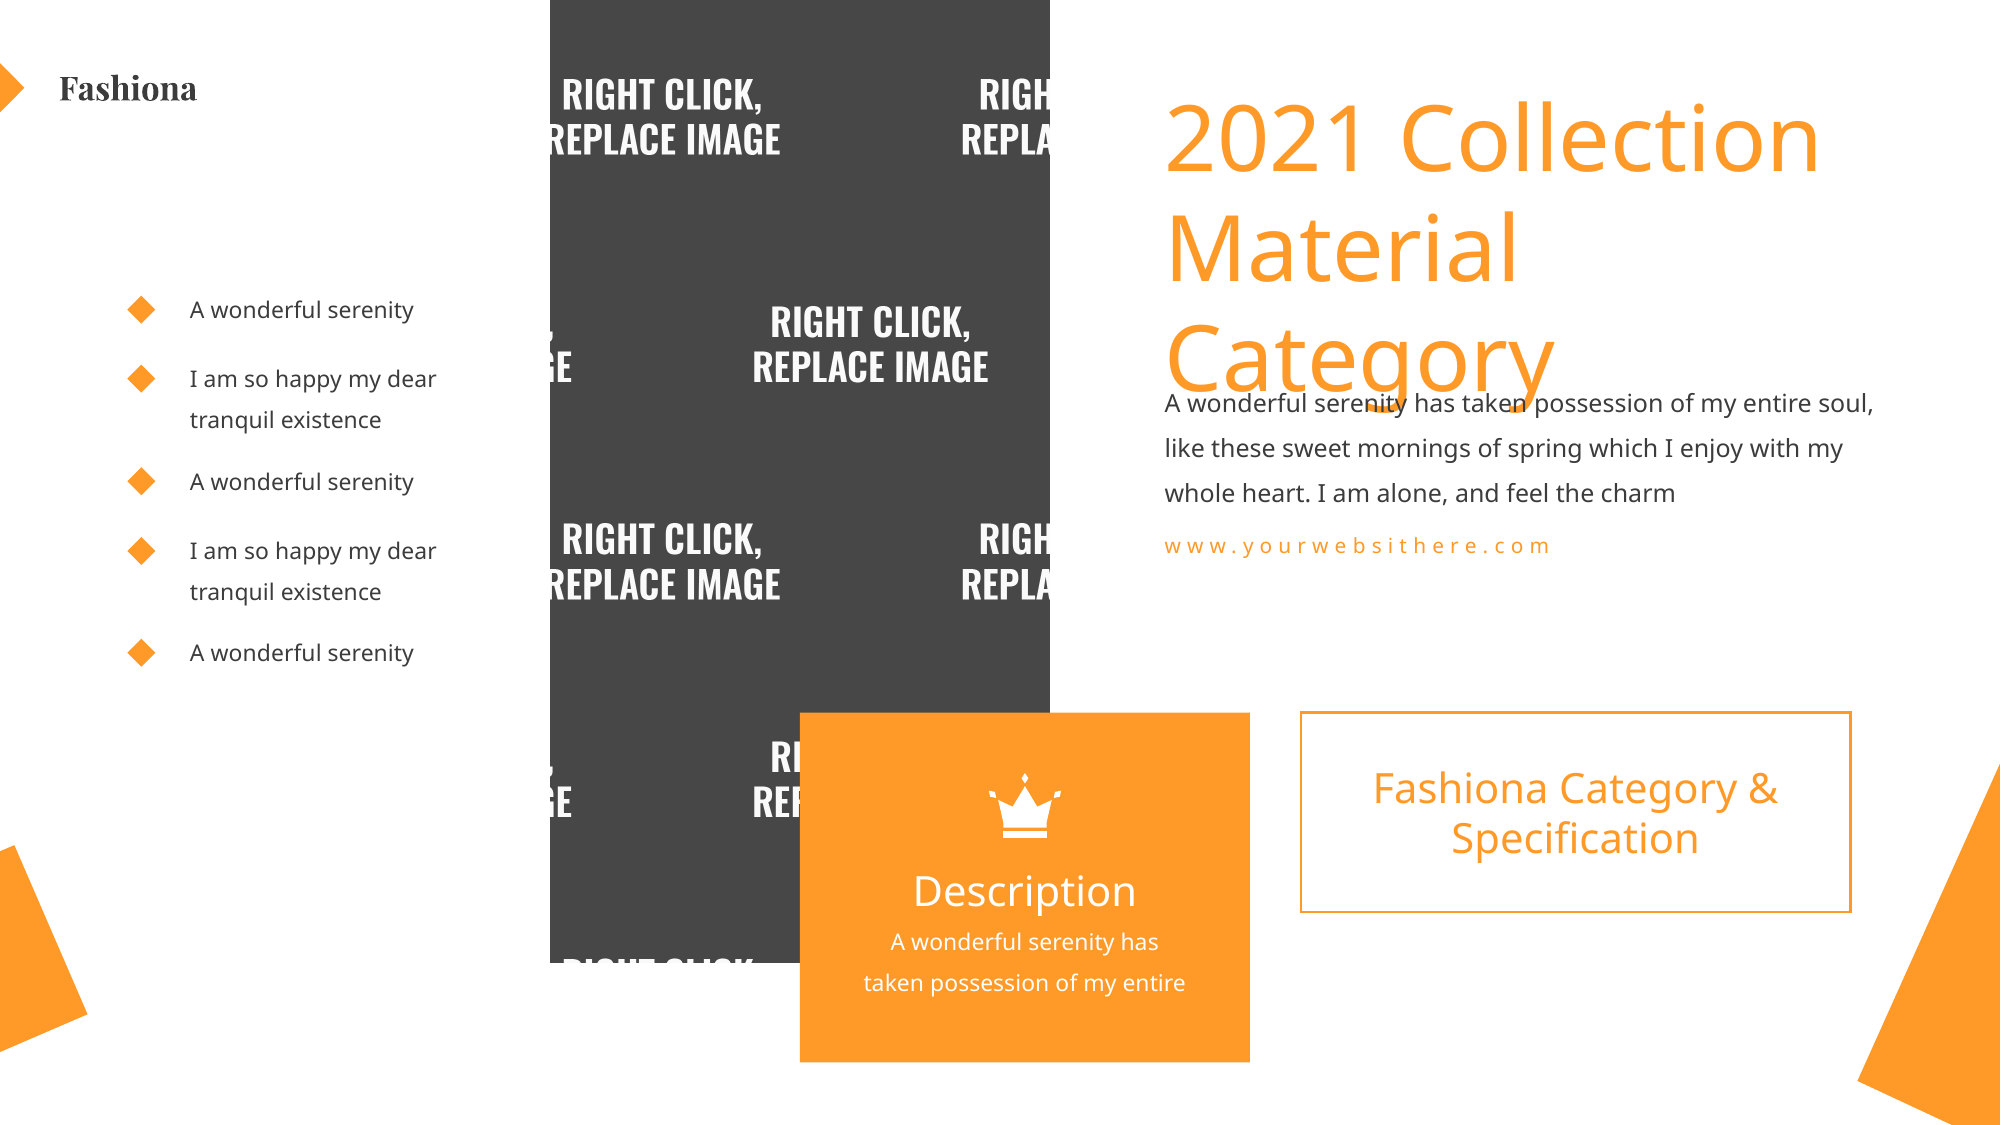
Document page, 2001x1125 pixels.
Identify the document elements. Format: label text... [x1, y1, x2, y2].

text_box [988, 773, 1062, 838]
text_box www.yourwebsithere.com [1149, 525, 1660, 565]
text_box [125, 637, 157, 669]
text_box I am so happy my dear tranquil existence [175, 515, 457, 613]
picture [550, 0, 1050, 963]
text_box [125, 465, 157, 497]
text_box Fashiona Category & Specification [1344, 754, 1807, 870]
text_box A wonderful serenity [175, 288, 477, 331]
text_box A wonderful serenity [175, 460, 477, 503]
text_box I am so happy my dear tranquil existence [175, 343, 457, 441]
text_box A wonderful serenity has taken possession of my entire [842, 906, 1208, 1004]
text_box [125, 535, 157, 567]
text_box [125, 363, 157, 395]
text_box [59, 74, 198, 101]
text_box [1856, 763, 2000, 1125]
text_box Description [1050, 857, 1182, 923]
text_box A wonderful serenity [175, 631, 477, 674]
text_box [125, 294, 157, 326]
text_box A wonderful serenity has taken possession of my entire soul, like these sweet mornings of spring which I enjoy with my whole heart. I am alone, and feel the charm [1149, 365, 1924, 515]
text_box [0, 61, 26, 114]
text_box [0, 843, 89, 1054]
text_box [799, 711, 1251, 1063]
text_box [1300, 711, 1852, 913]
title 2021 Collection Material Category [1149, 126, 1926, 364]
